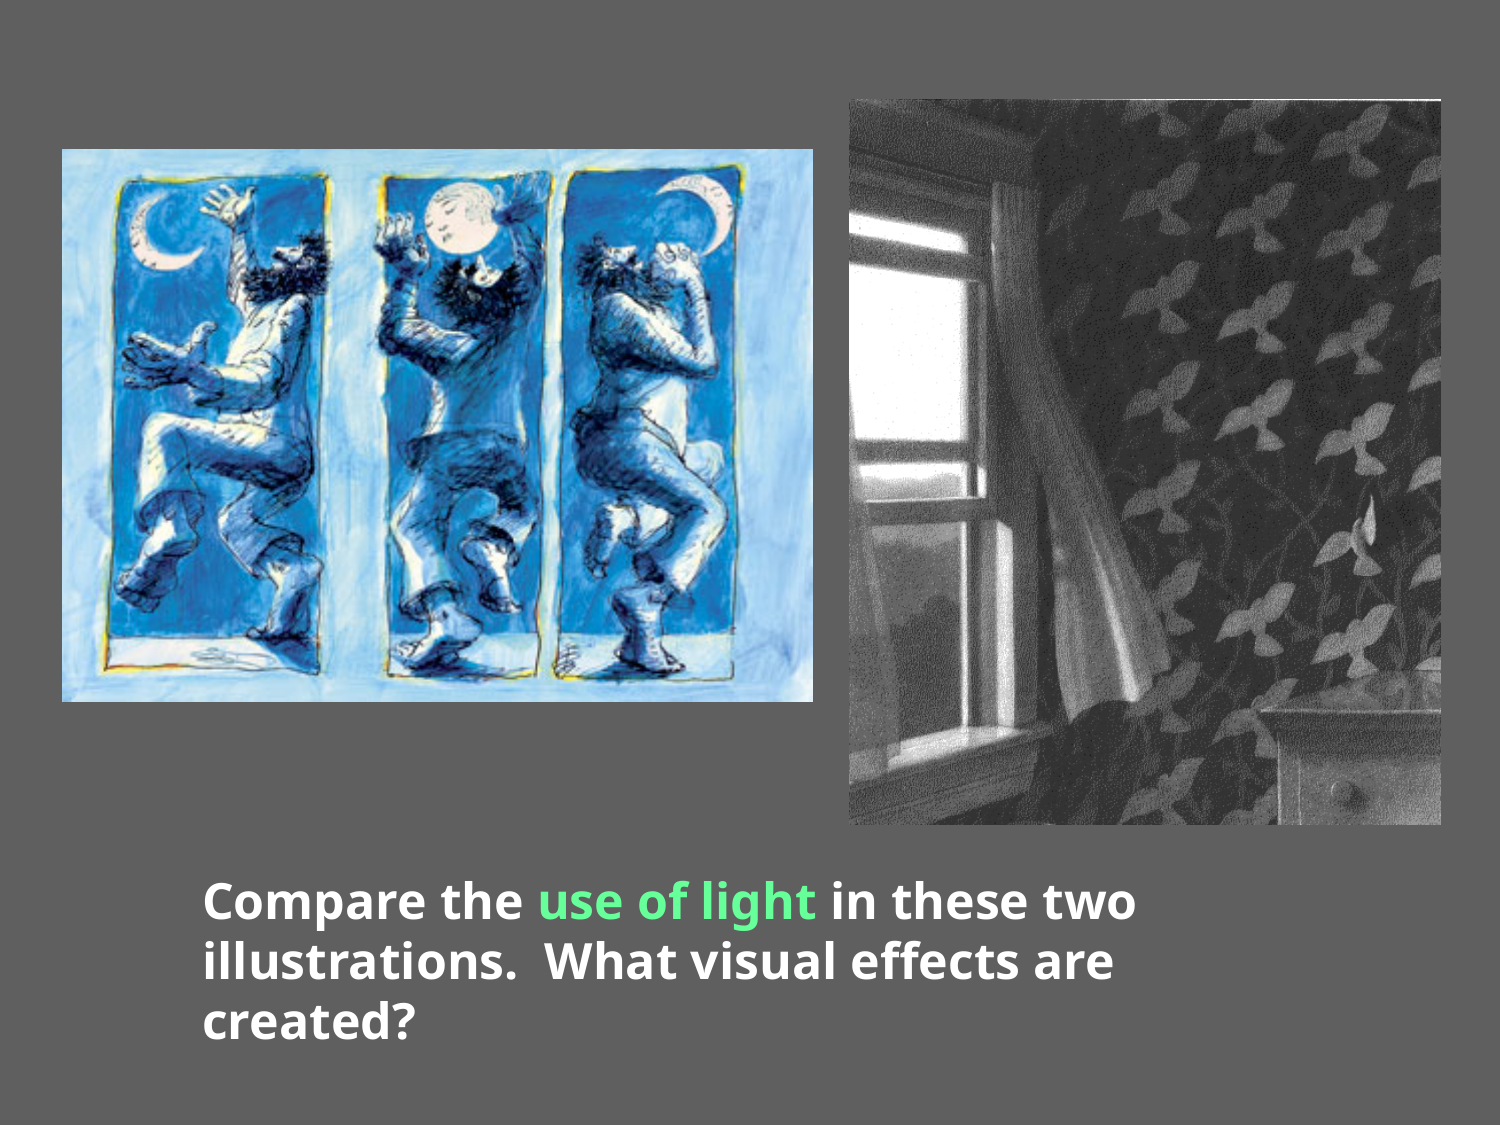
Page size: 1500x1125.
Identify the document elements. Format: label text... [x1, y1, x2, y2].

picture [62, 149, 813, 702]
text_box Compare the use of light in these two illustrations. What visual effects are created? [187, 862, 1243, 1058]
picture [849, 99, 1442, 826]
